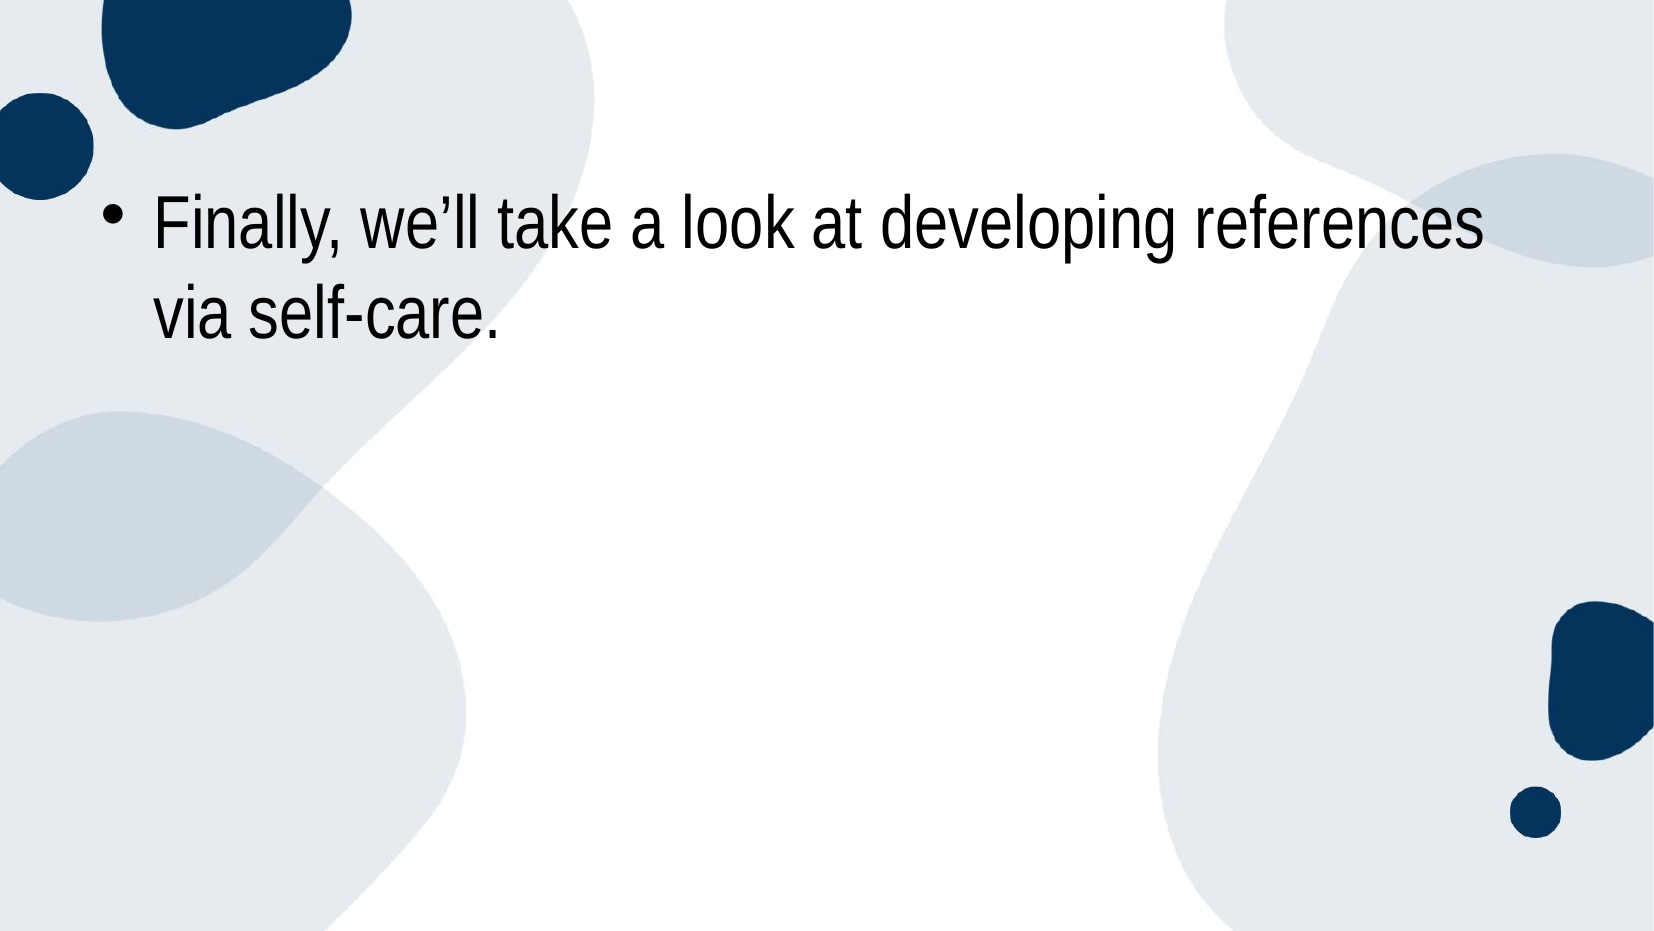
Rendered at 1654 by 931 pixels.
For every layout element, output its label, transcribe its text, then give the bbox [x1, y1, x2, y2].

list Finally, we’ll take a look at developing references via self-care. [82, 173, 1571, 758]
picture [0, 0, 1654, 931]
